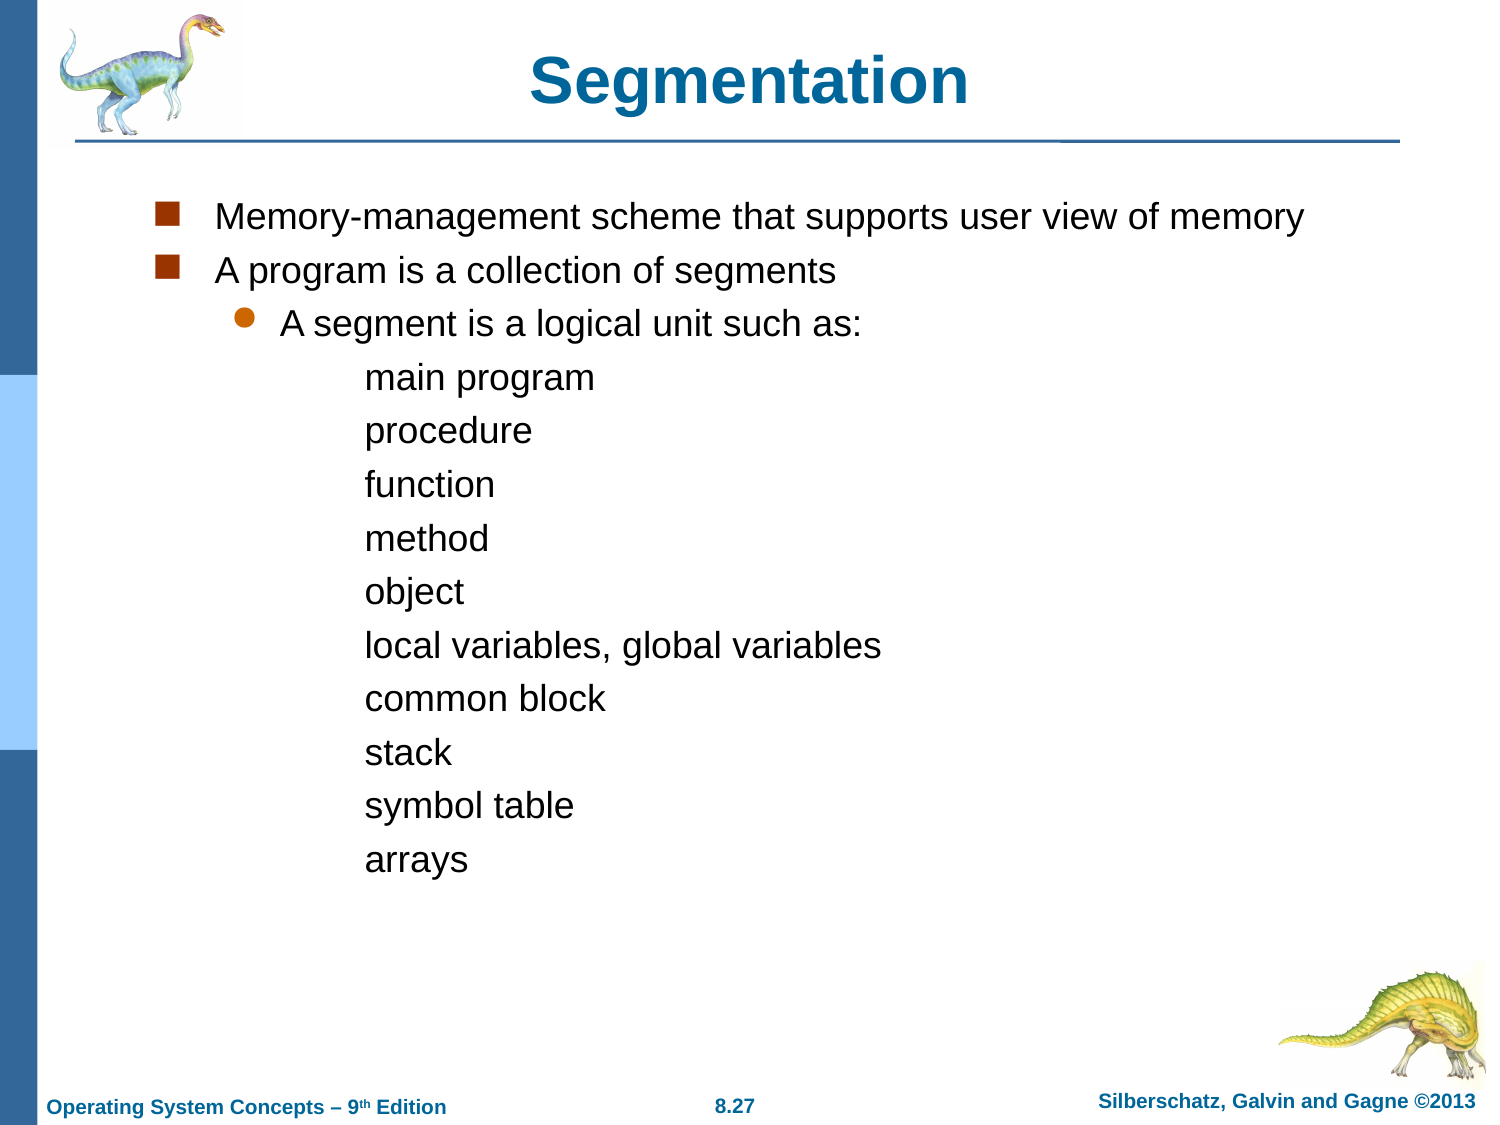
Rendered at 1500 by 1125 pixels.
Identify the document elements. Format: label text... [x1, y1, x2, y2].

picture [46, 0, 243, 149]
title Segmentation [74, 29, 1426, 125]
list Memory-management scheme that supports user view of memory A program is a collection of segments A segment is a logical unit such as: main program procedure function method object local variables, global variables common block stack symbol table arrays [142, 189, 1407, 1001]
picture [1275, 959, 1486, 1090]
